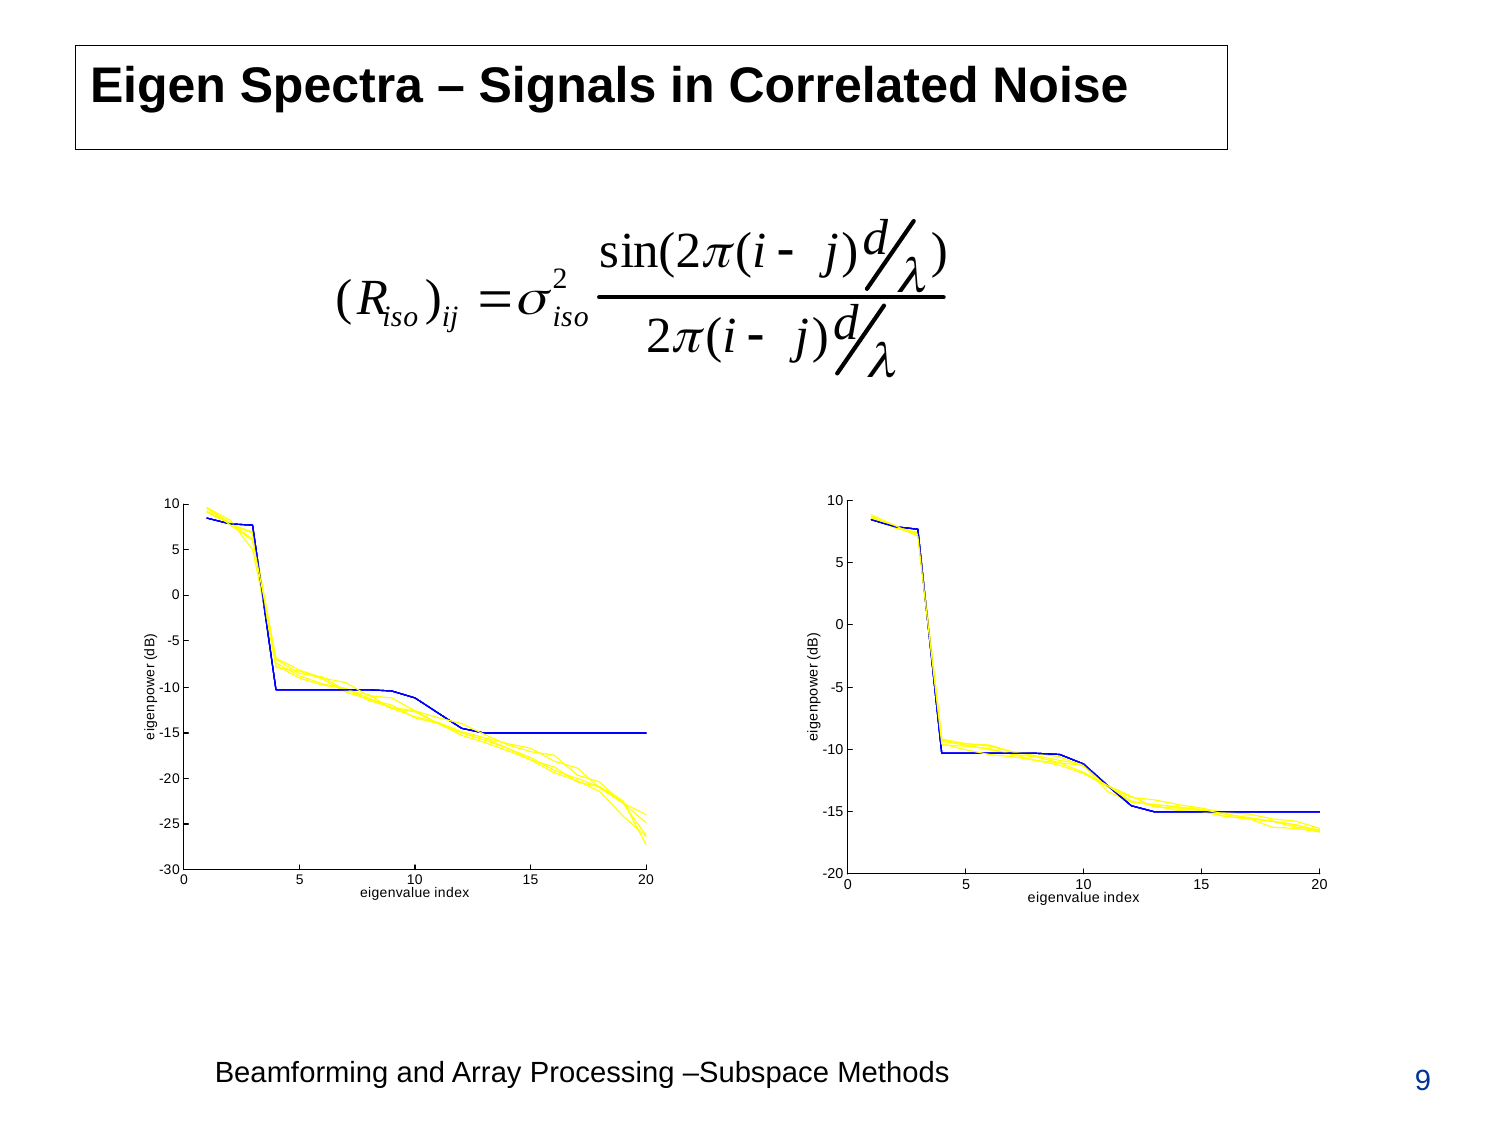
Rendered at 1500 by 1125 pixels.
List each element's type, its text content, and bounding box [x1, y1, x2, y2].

slide_number 9 [1207, 1055, 1447, 1102]
picture [768, 466, 1380, 926]
title Eigen Spectra – Signals in Correlated Noise [75, 45, 1228, 150]
picture [106, 471, 705, 920]
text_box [330, 216, 957, 387]
